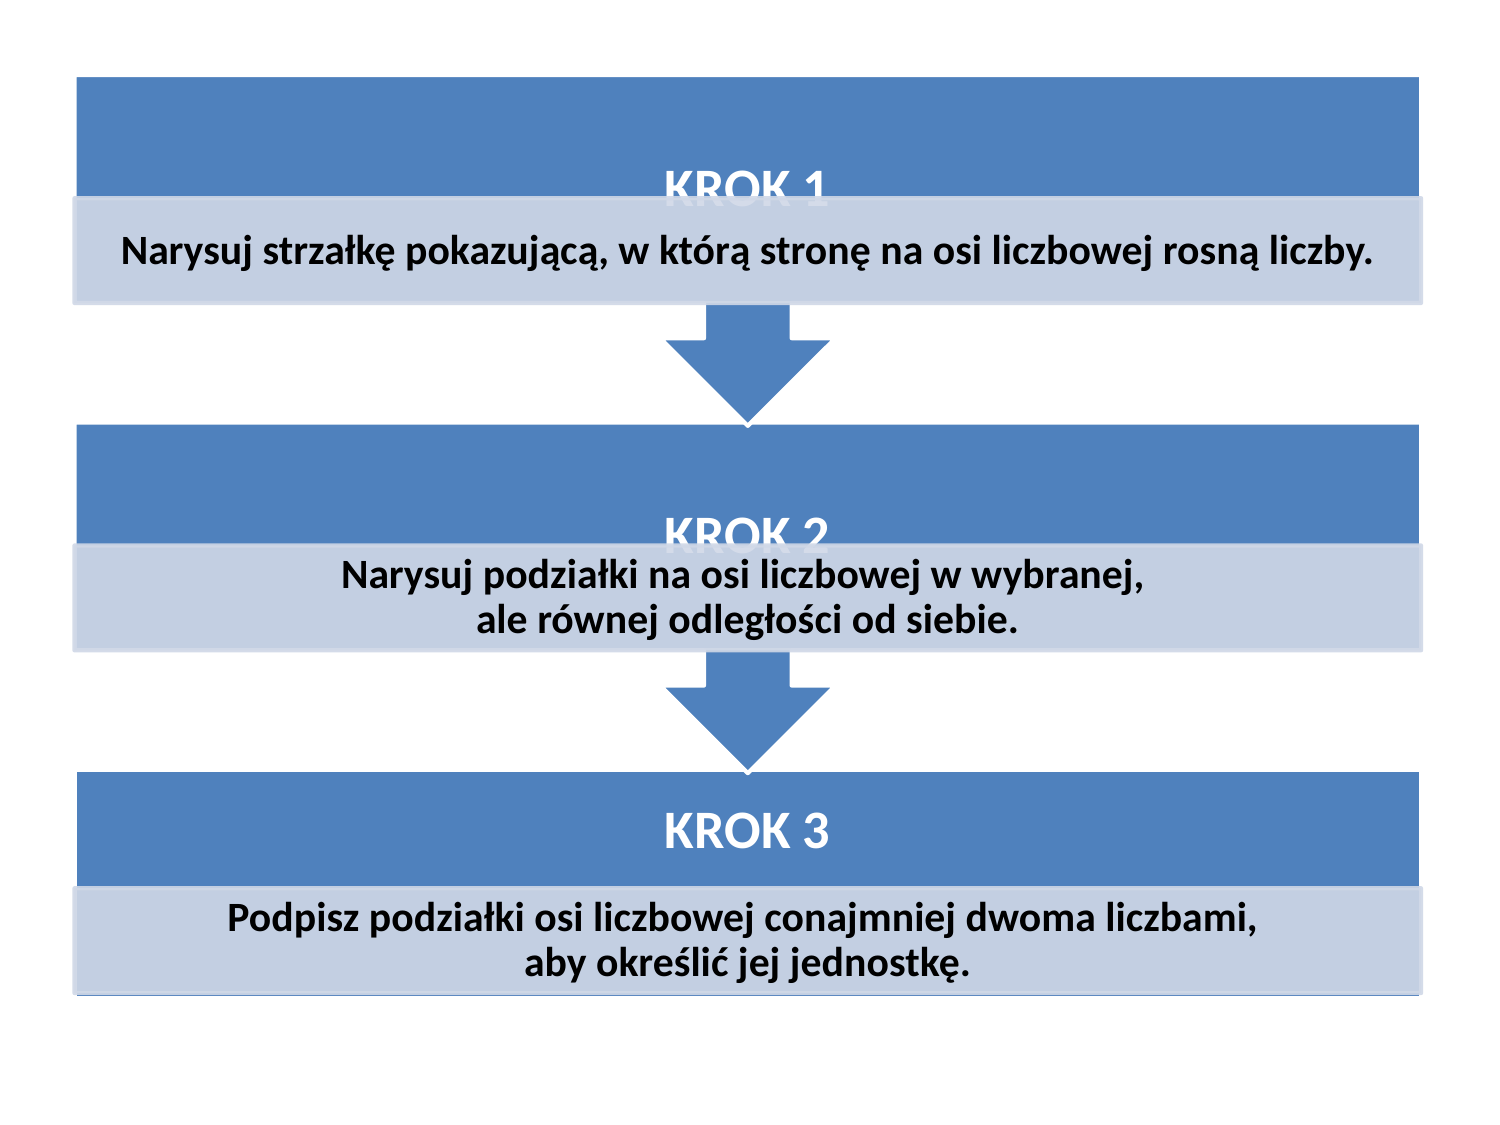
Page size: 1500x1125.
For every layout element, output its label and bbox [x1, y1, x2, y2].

text_box [0, 0, 1500, 75]
text_box [74, 74, 1422, 999]
